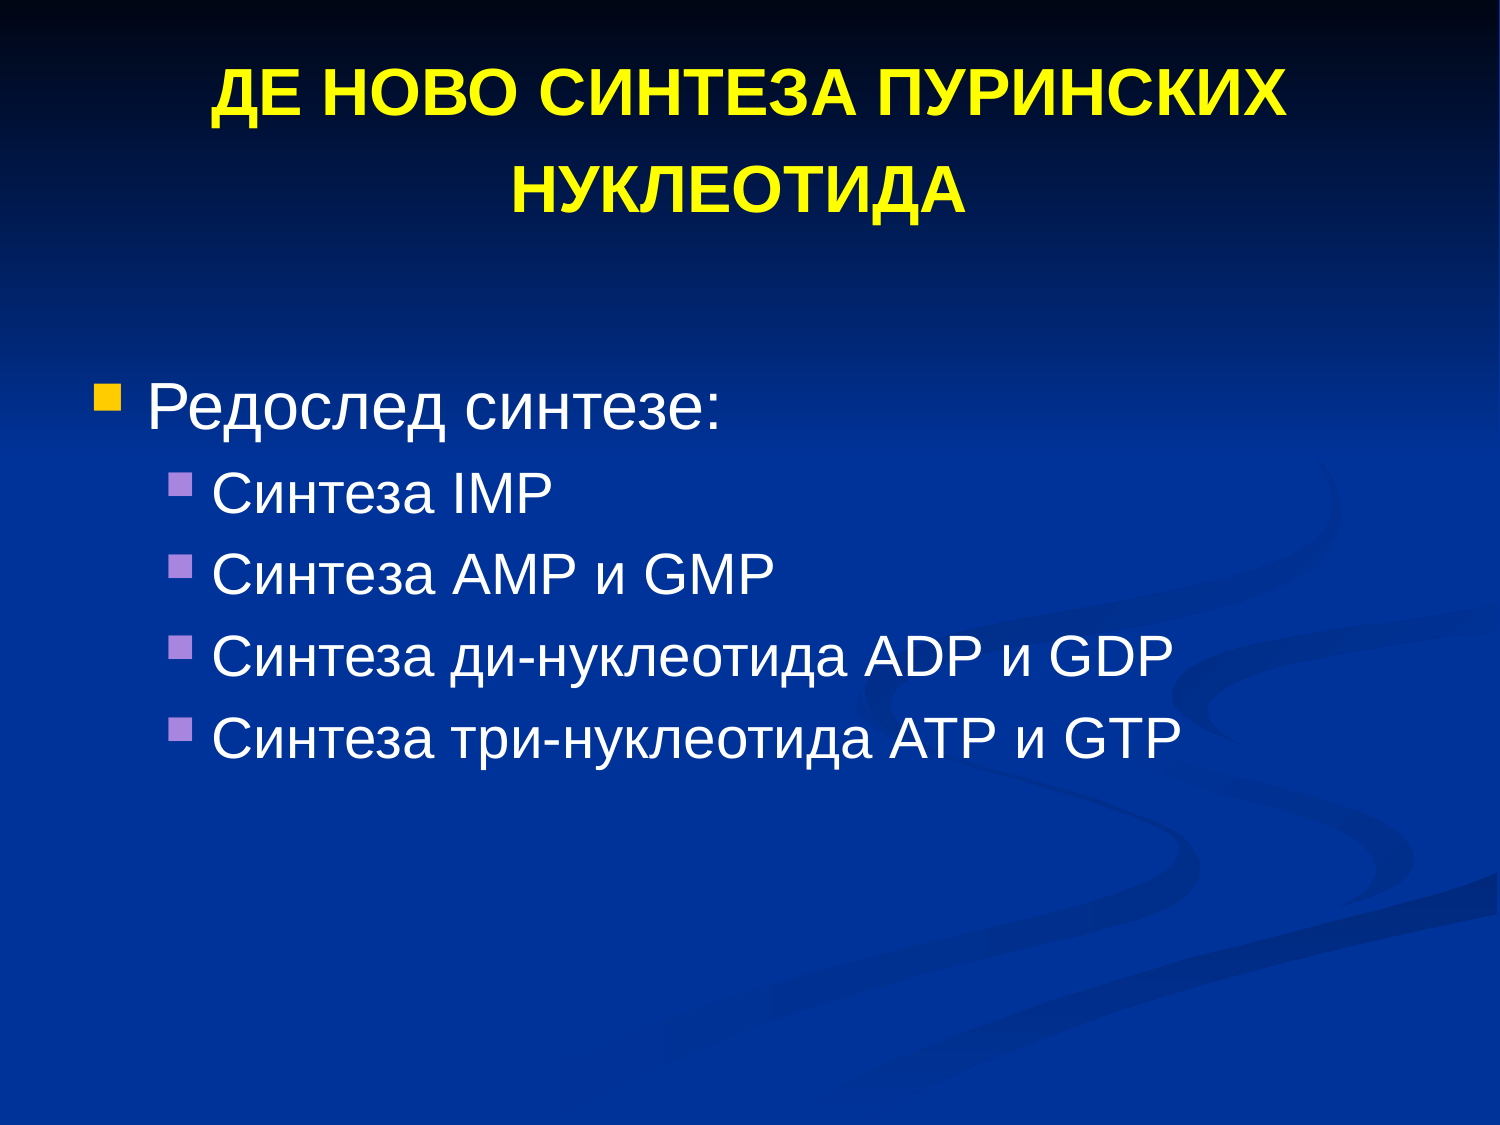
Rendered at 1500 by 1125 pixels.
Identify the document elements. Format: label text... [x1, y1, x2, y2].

list Редослед синтезе: Синтеза IMP Синтеза AMP и GMP Синтеза ди-нуклеотида ADP и GDP Синтеза три-нуклеотида ATP и GTP [74, 262, 1426, 1006]
title ДЕ НОВО СИНТЕЗА ПУРИНСКИХ НУКЛЕОТИДА [74, 44, 1426, 233]
